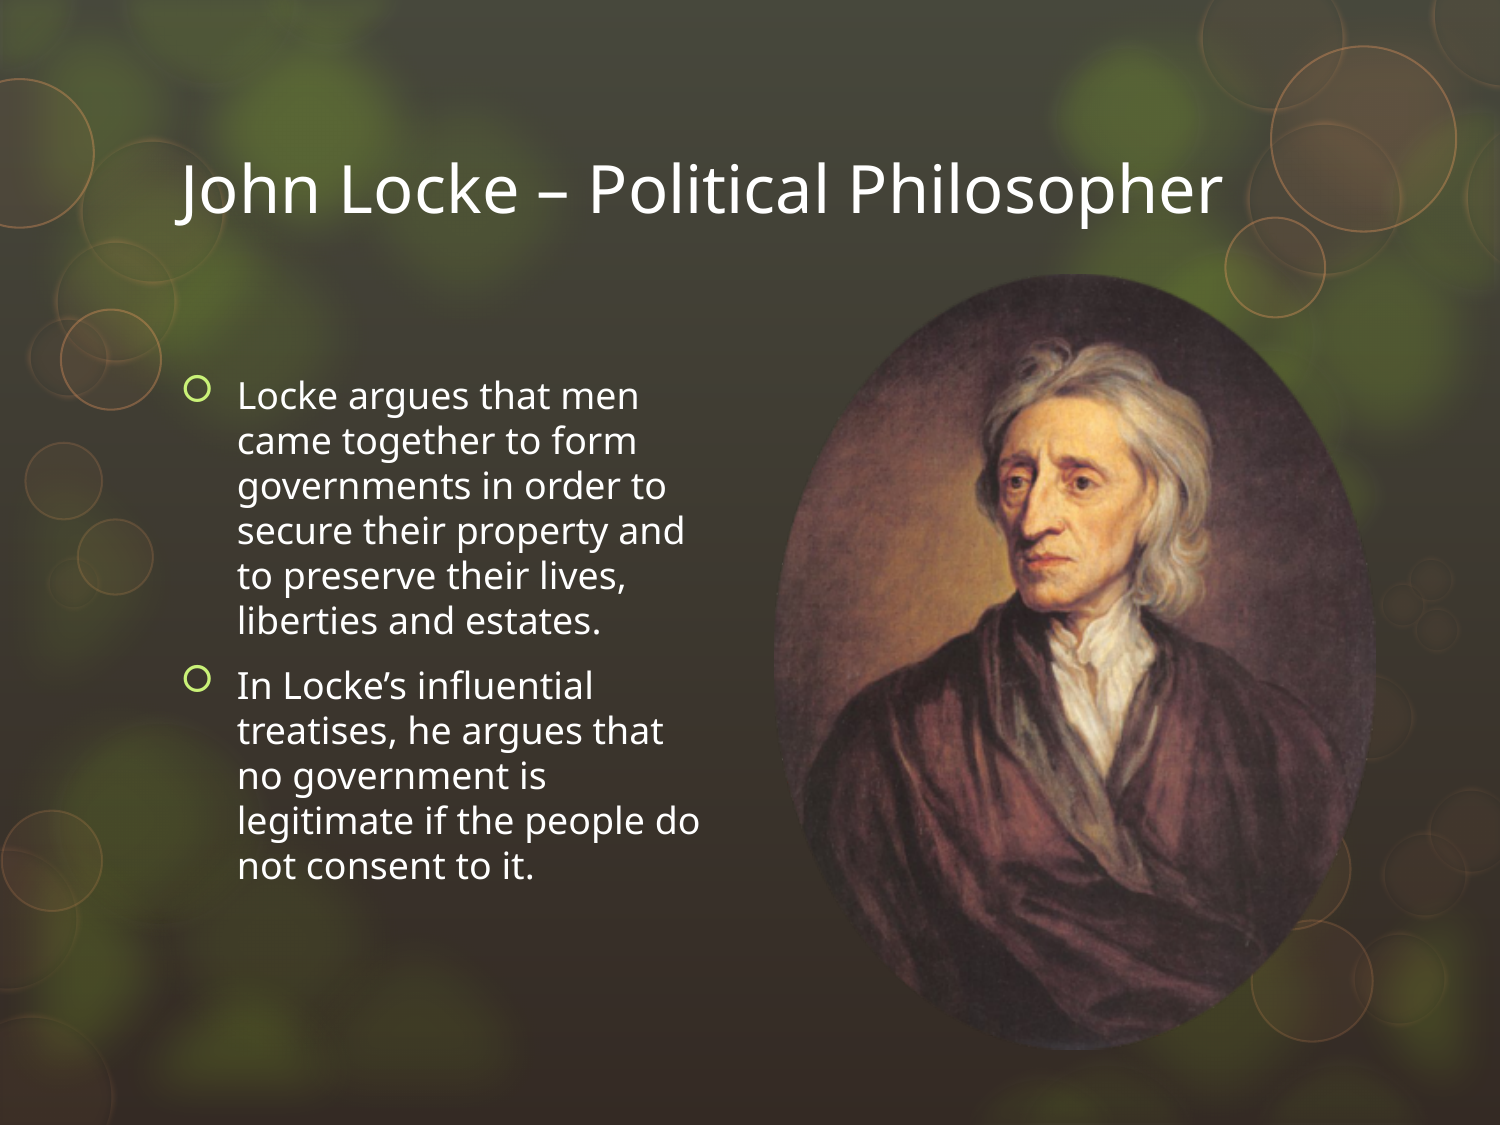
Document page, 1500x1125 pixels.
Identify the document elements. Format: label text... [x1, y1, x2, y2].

list Locke argues that men came together to form governments in order to secure their property and to preserve their lives, liberties and estates. In Locke’s influential treatises, he argues that no government is legitimate if the people do not consent to it. [165, 296, 735, 962]
title John Locke – Political Philosopher [165, 110, 1334, 263]
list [774, 274, 1377, 1051]
